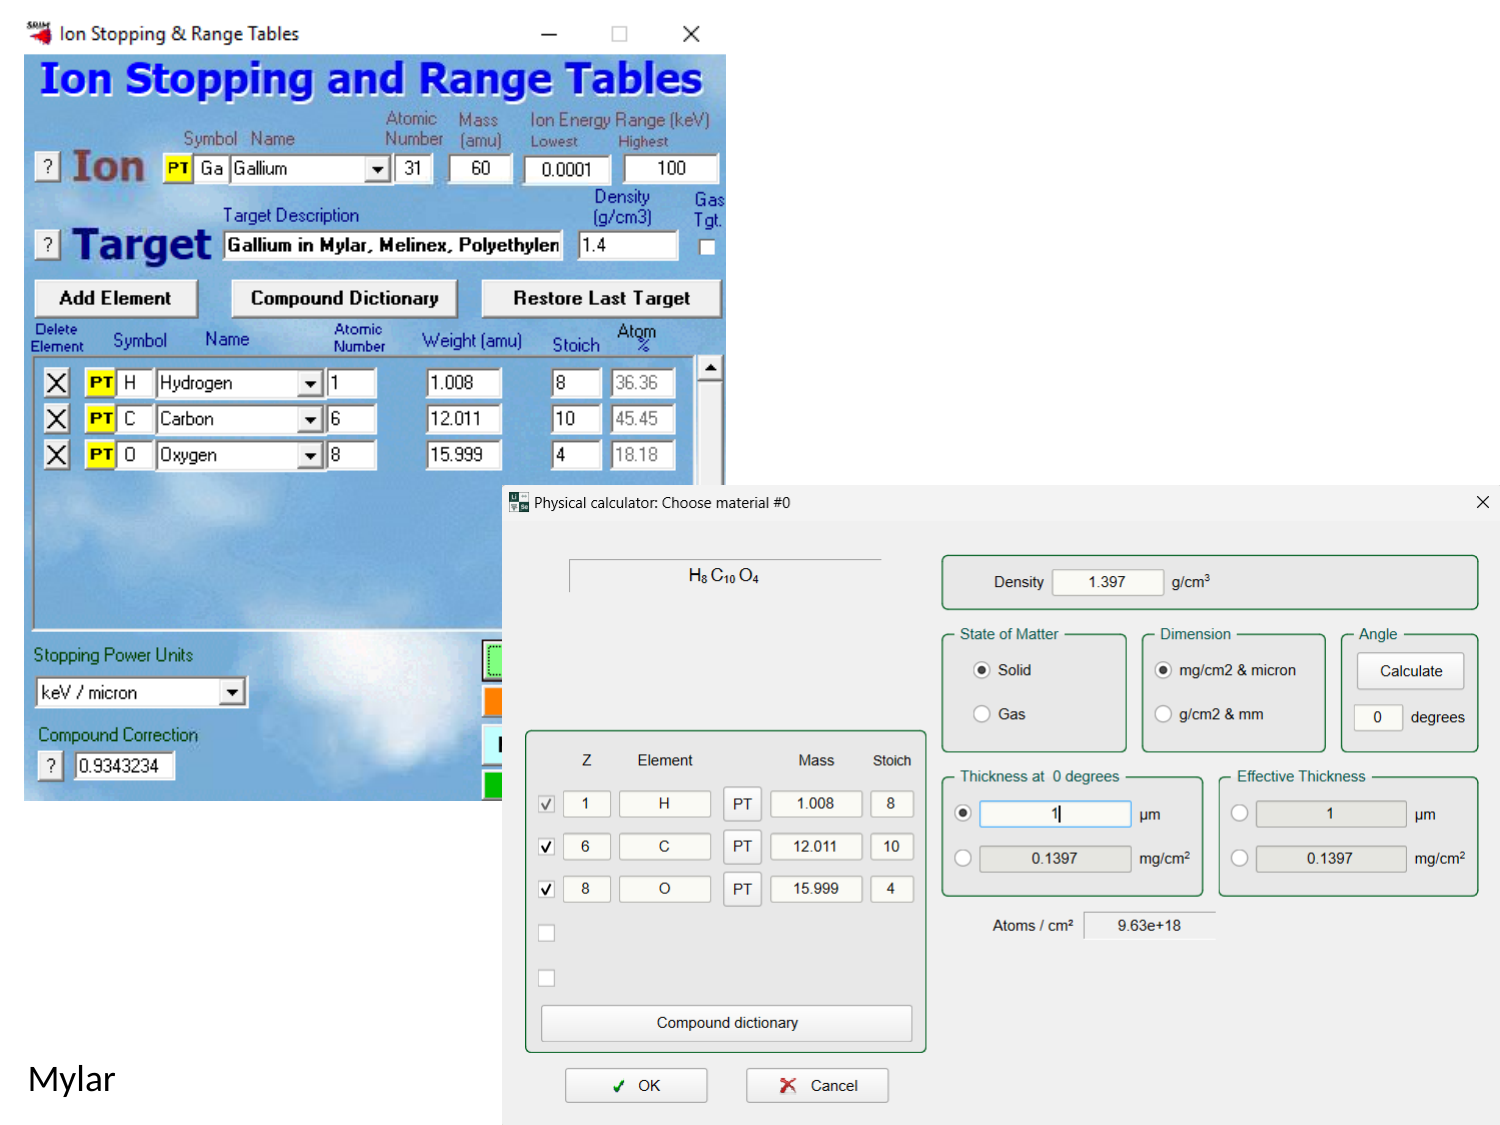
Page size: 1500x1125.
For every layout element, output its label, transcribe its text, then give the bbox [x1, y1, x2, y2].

text_box Mylar [12, 1046, 131, 1107]
picture [24, 17, 1500, 1125]
